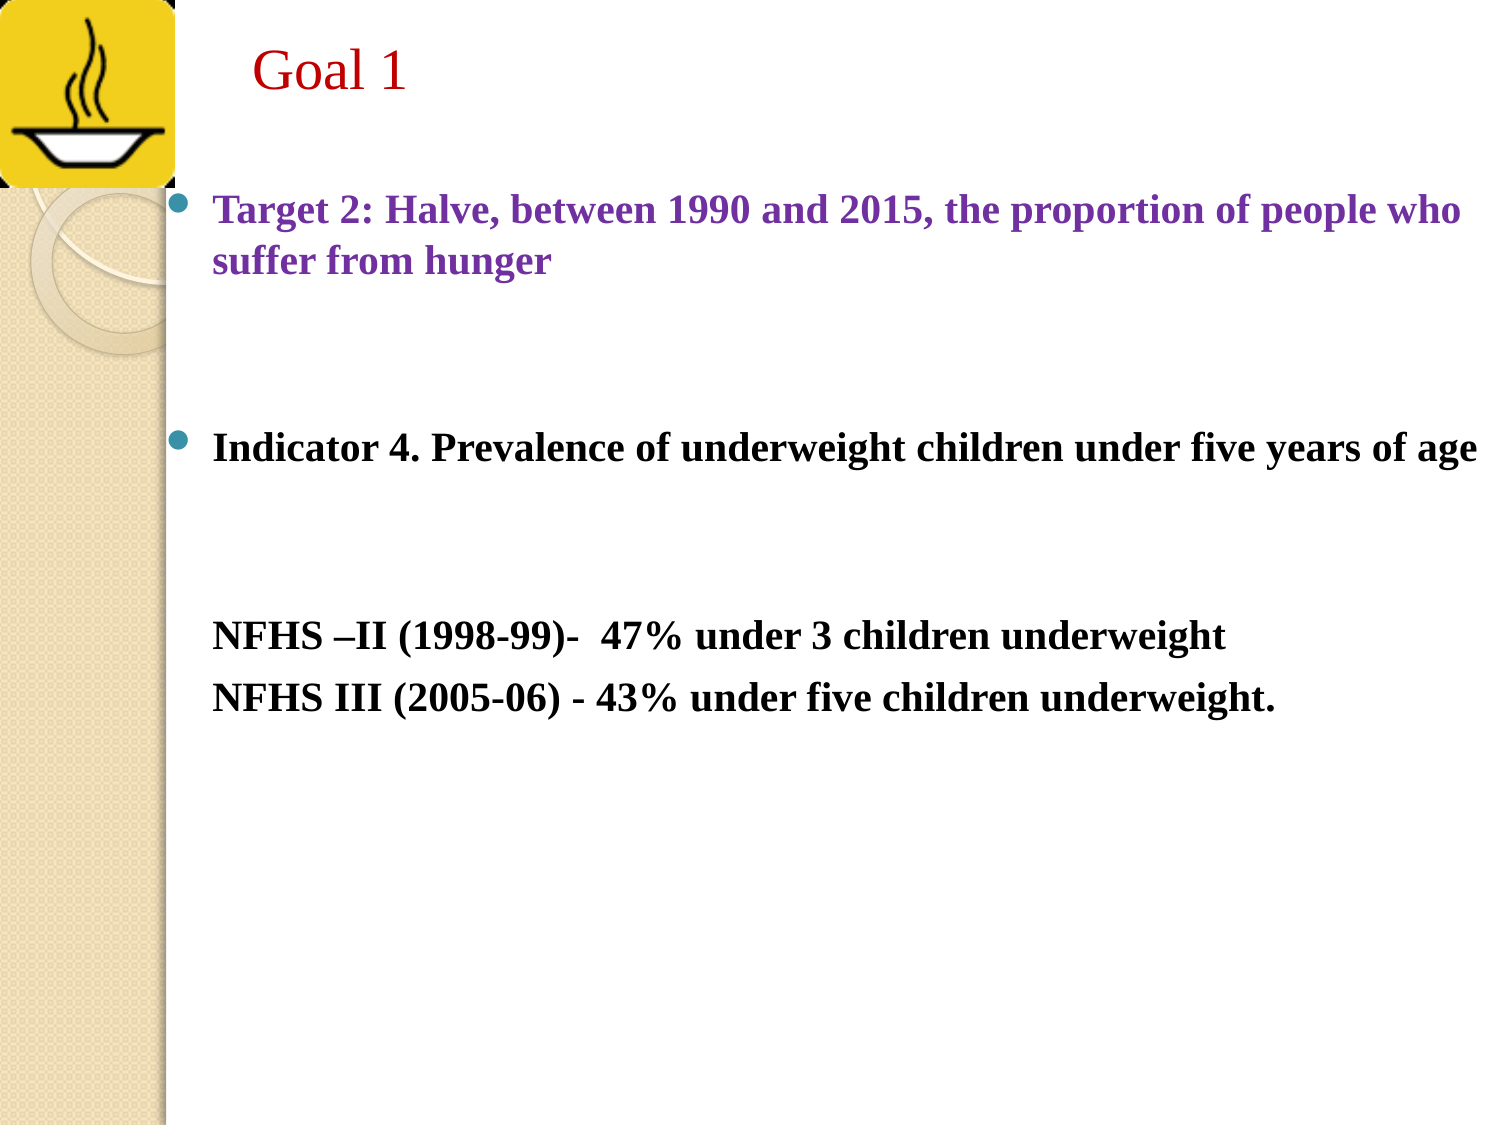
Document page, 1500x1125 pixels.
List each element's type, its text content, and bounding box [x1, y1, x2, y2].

picture [0, 0, 176, 188]
list Target 2: Halve, between 1990 and 2015, the proportion of people who suffer from hunger Indicator 4. Prevalence of underweight children under five years of age NFHS –II (1998-99)- 47% under 3 children underweight NFHS III (2005-06) - 43% under five children underweight. [137, 174, 1500, 963]
title Goal 1 [237, 0, 1468, 133]
